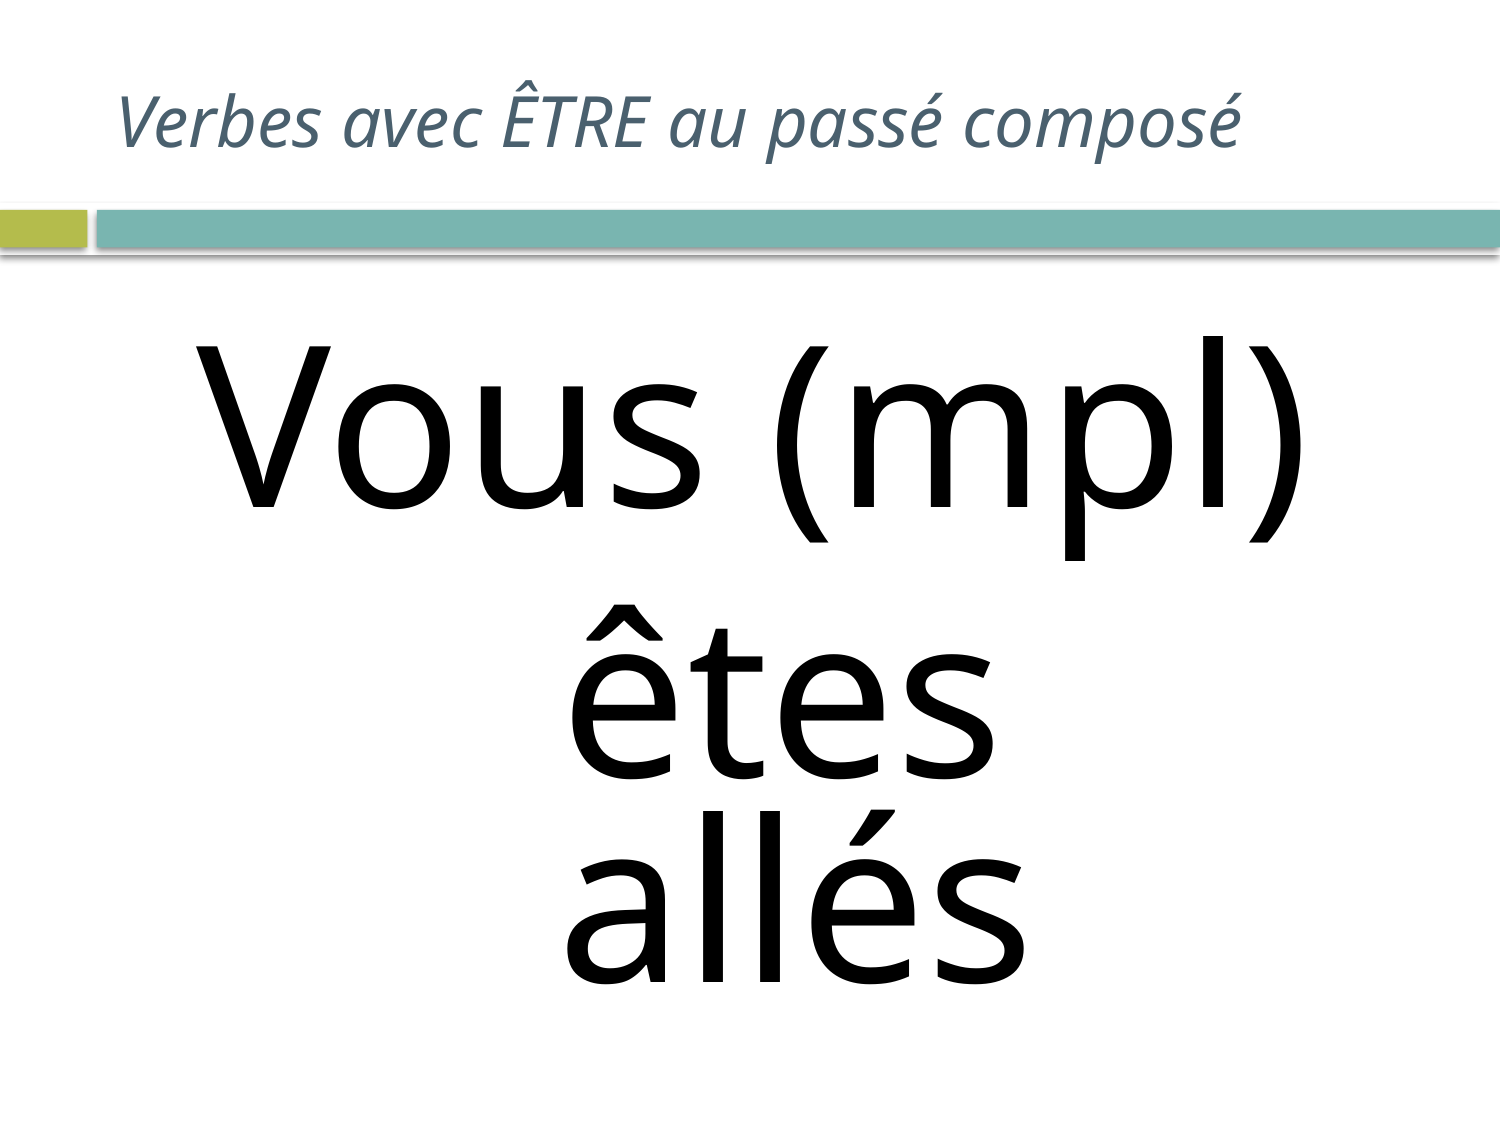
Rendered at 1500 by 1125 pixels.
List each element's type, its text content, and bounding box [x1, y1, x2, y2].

text_box allés [92, 749, 1500, 1038]
list Vous (mpl) êtes [50, 275, 1458, 875]
title Verbes avec ÊTRE au passé composé [100, 37, 1438, 200]
